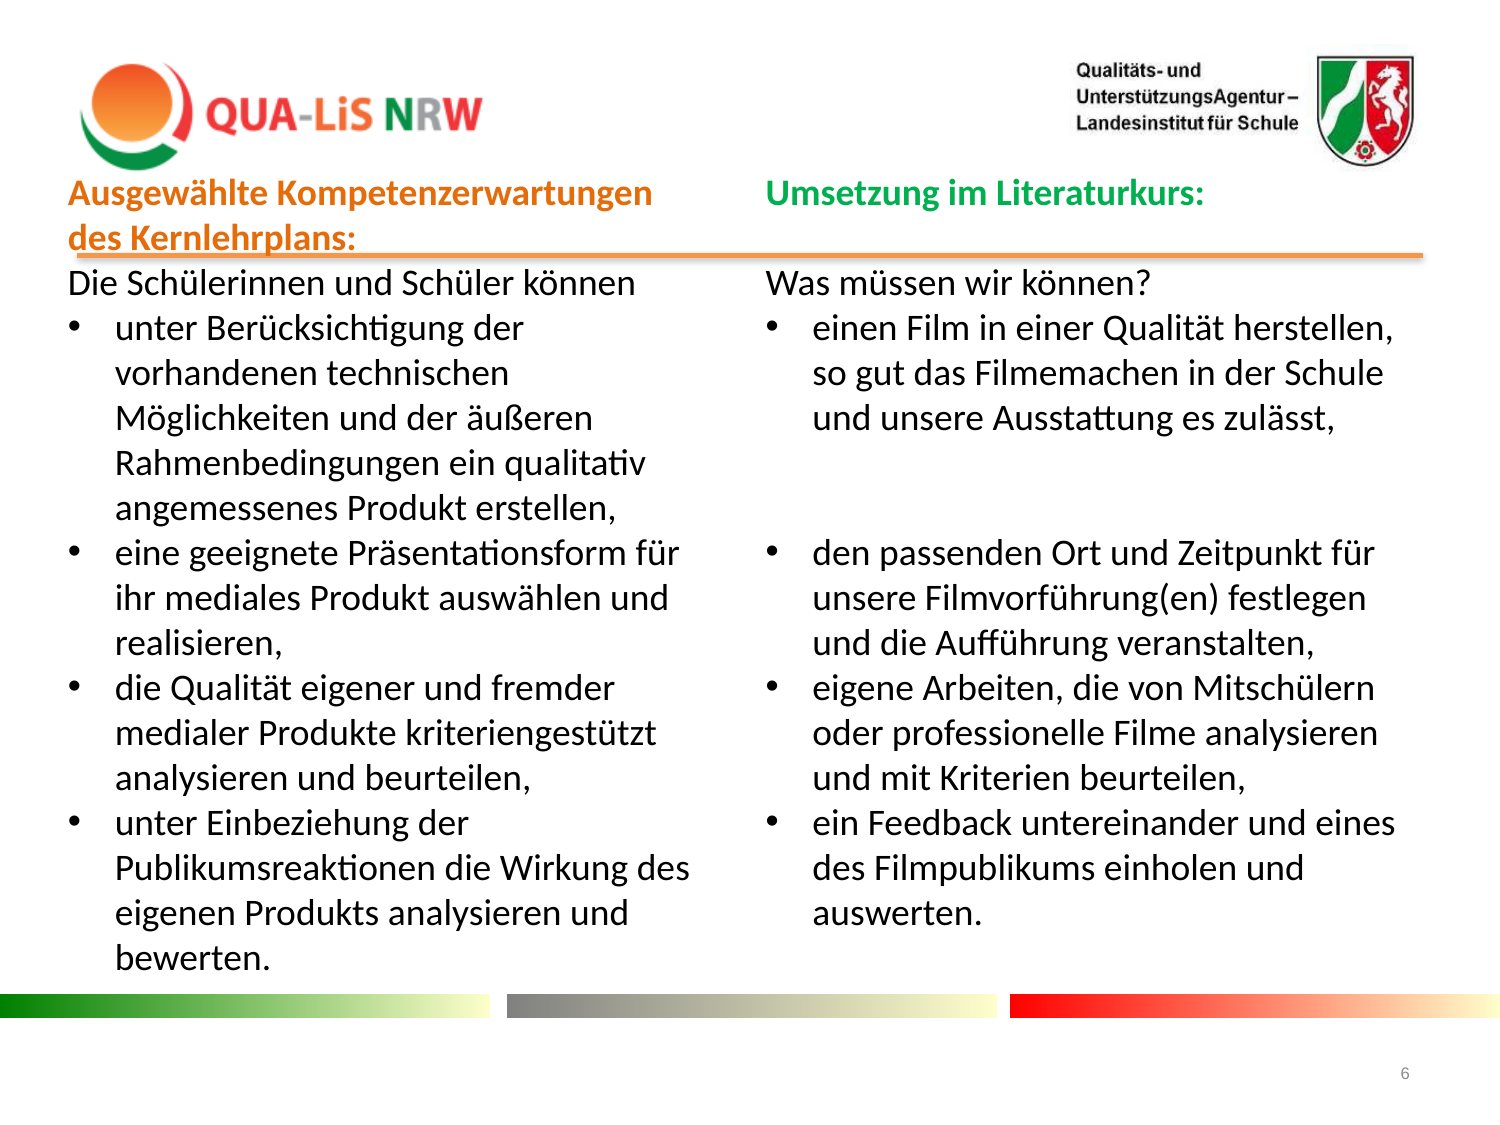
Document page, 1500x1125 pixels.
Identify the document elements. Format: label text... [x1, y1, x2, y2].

slide_number 6 [1074, 1042, 1425, 1103]
text_box Umsetzung im Literaturkurs: Was müssen wir können? einen Film in einer Qualität herstellen, so gut das Filmemachen in der Schule und unsere Ausstattung es zulässt, den passenden Ort und Zeitpunkt für unsere Filmvorführung(en) festlegen und die Aufführung veranstalten, eigene Arbeiten, die von Mitschülern oder professionelle Filme analysieren und mit Kriterien beurteilen, ein Feedback untereinander und eines des Filmpublikums einholen und auswerten. [750, 160, 1425, 941]
picture [1069, 44, 1419, 160]
picture [77, 55, 490, 160]
text_box Ausgewählte Kompetenzerwartungen des Kernlehrplans: Die Schülerinnen und Schüler können unter Berücksichtigung der vorhandenen technischen Möglichkeiten und der äußeren Rahmenbedingungen ein qualitativ angemessenes Produkt erstellen, eine geeignete Präsentationsform für ihr mediales Produkt auswählen und realisieren, die Qualität eigener und fremder medialer Produkte kriteriengestützt analysieren und beurteilen, unter Einbeziehung der Publikumsreaktionen die Wirkung des eigenen Produkts analysieren und bewerten. [53, 160, 727, 986]
